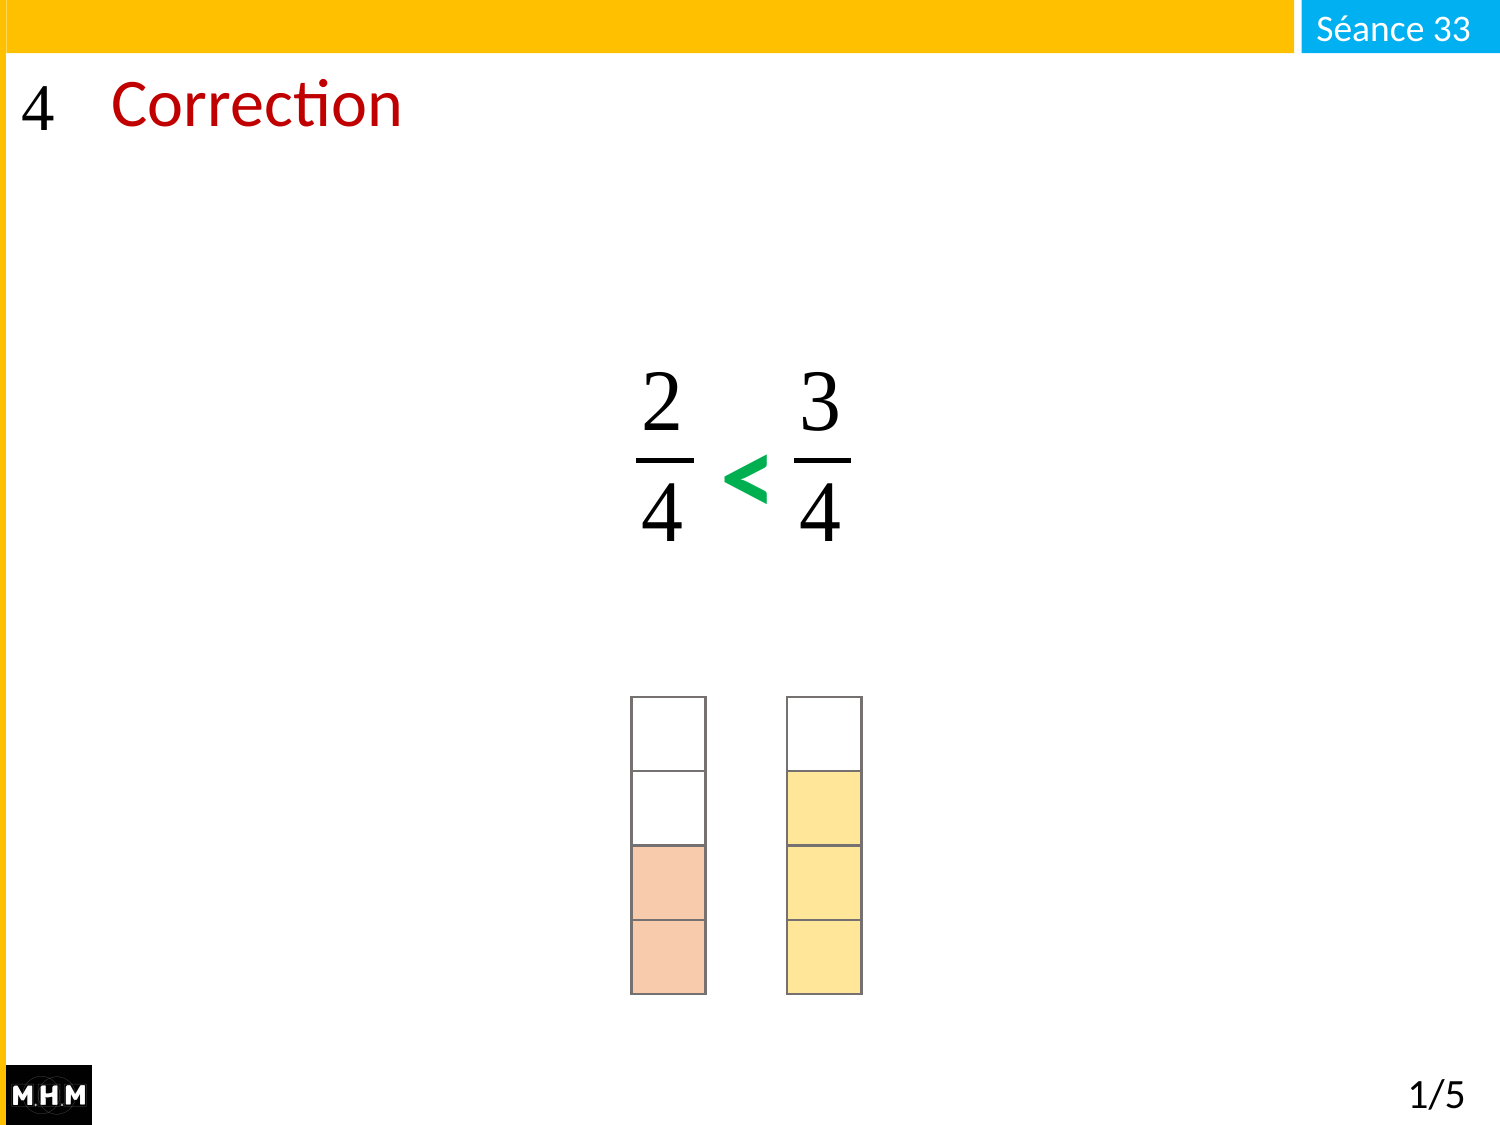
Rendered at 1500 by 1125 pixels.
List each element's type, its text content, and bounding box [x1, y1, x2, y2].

picture [6, 1065, 92, 1125]
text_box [676, 808, 973, 883]
text_box < [705, 395, 788, 546]
title Correction [96, 60, 1391, 150]
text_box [520, 808, 676, 883]
list 1/5 [1373, 1064, 1500, 1125]
